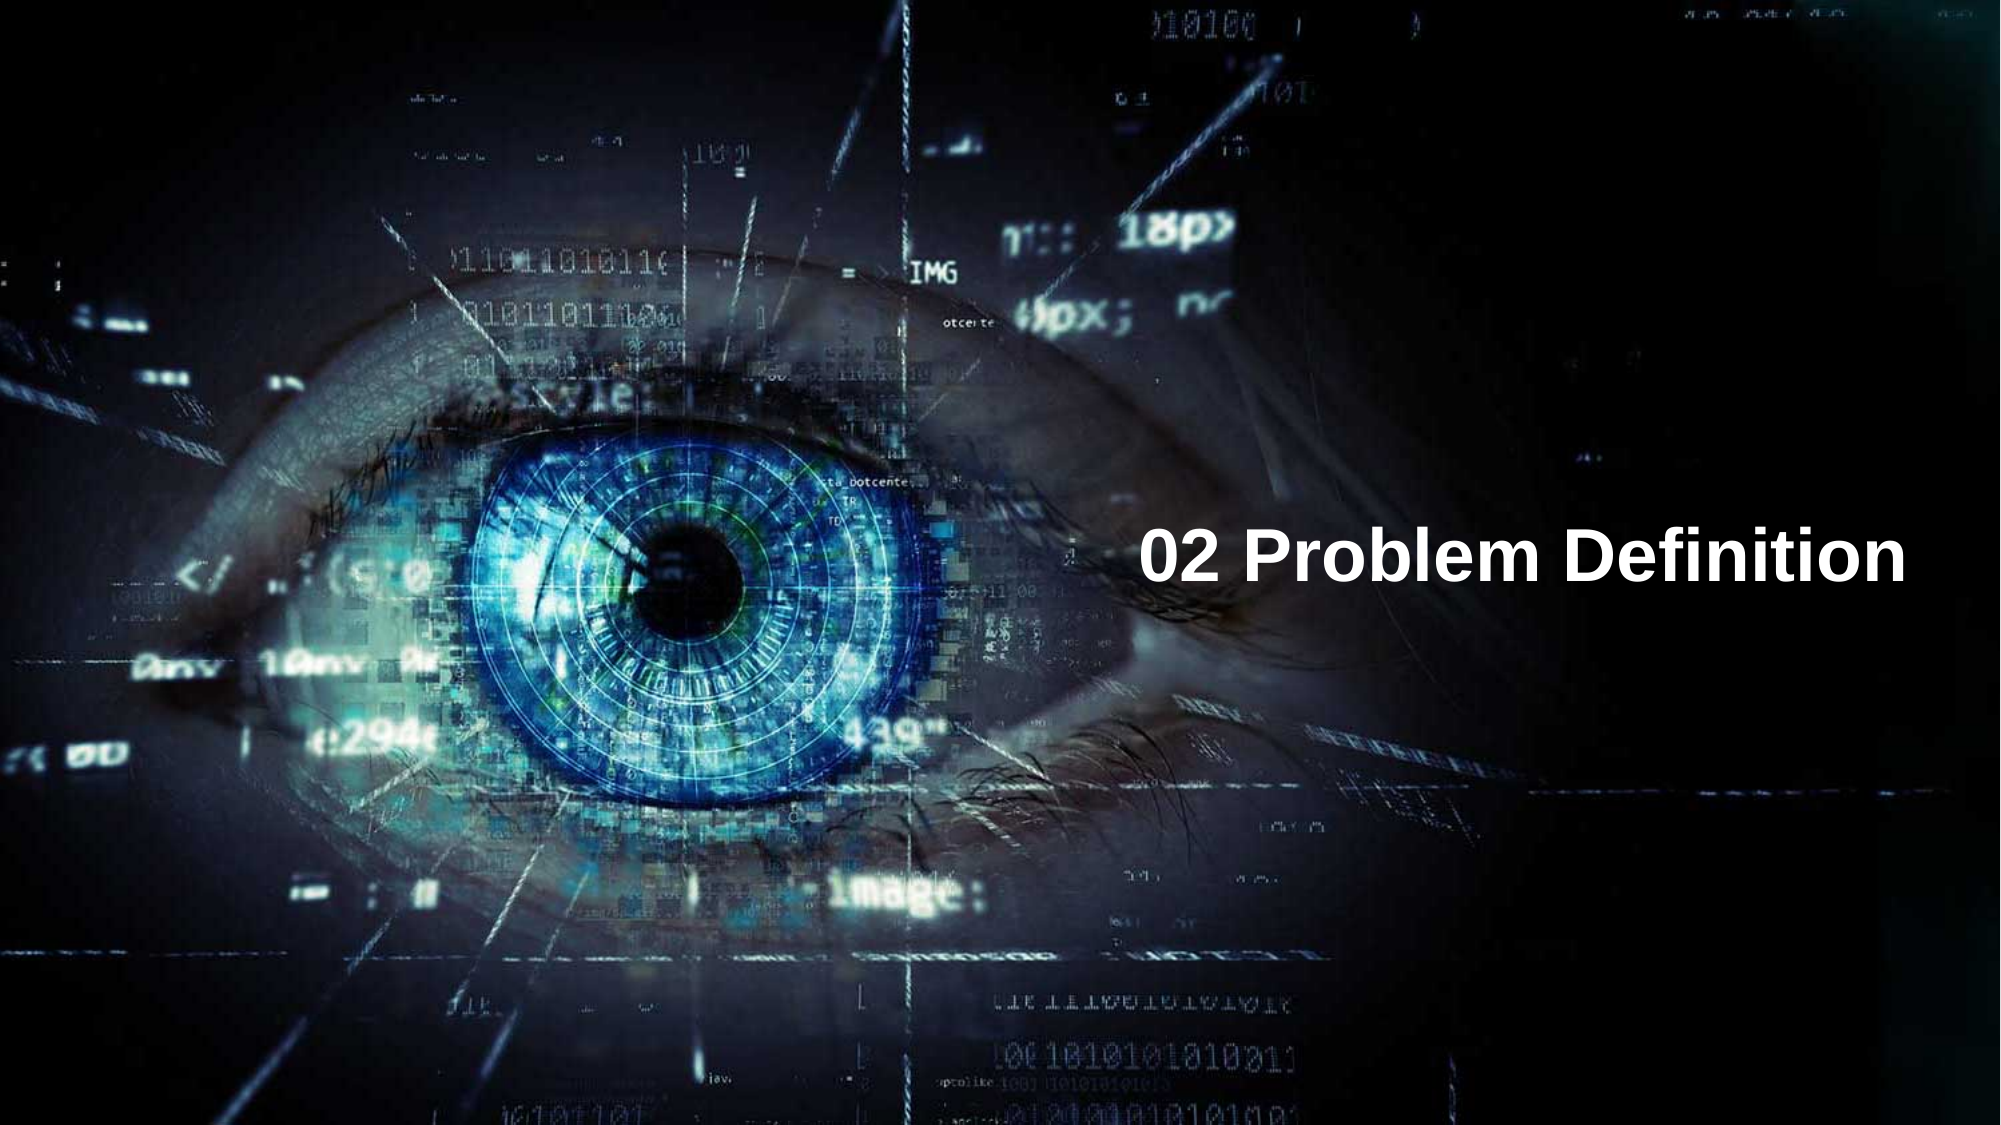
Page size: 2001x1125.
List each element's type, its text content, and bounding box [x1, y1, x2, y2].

text_box 02 Problem Definition [1123, 499, 1981, 604]
picture [0, 0, 2001, 1125]
